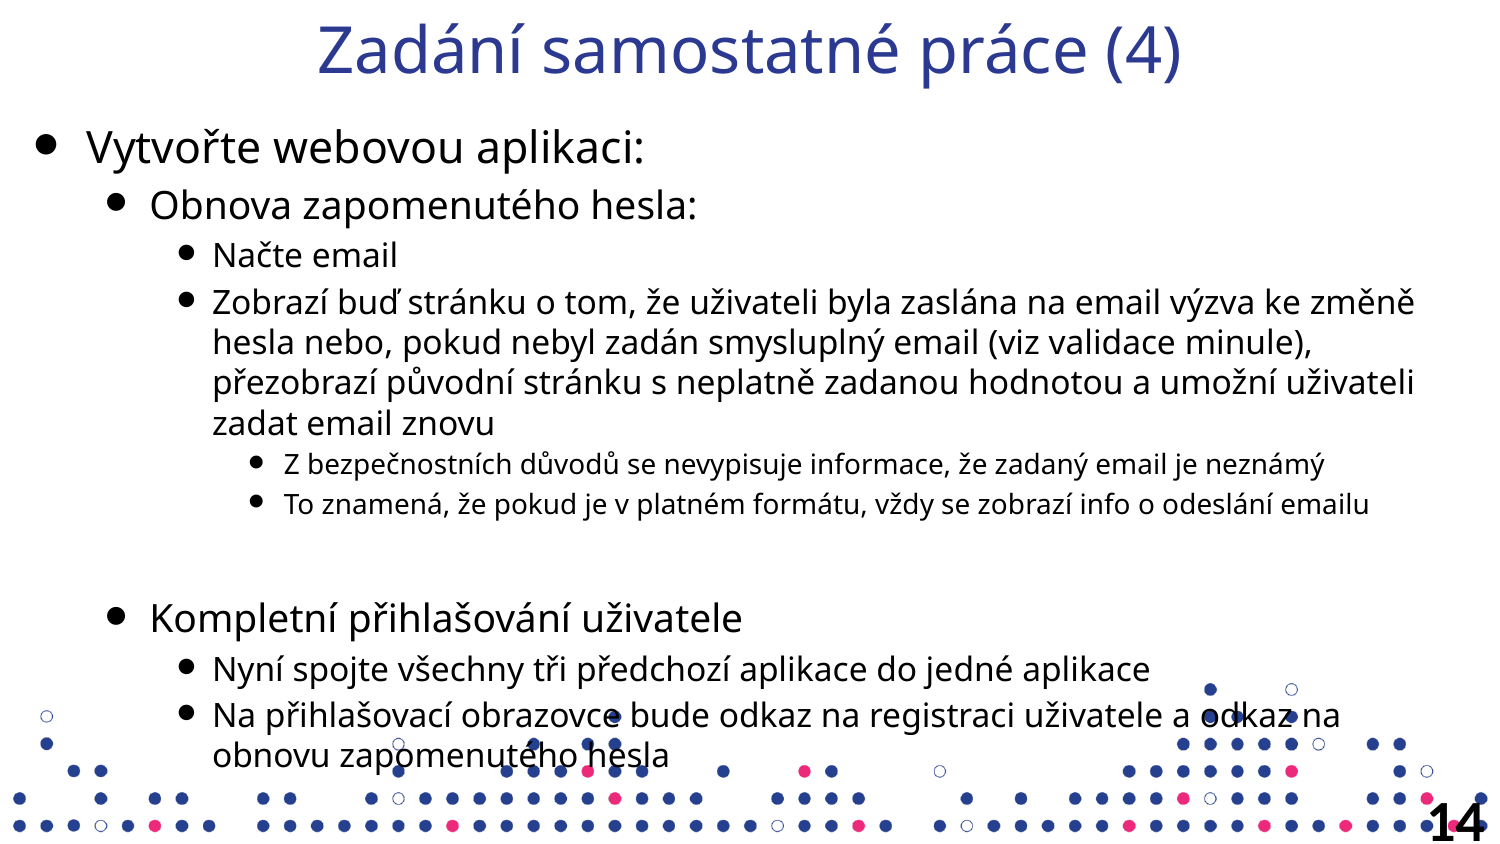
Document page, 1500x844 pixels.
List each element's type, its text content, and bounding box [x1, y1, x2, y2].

list Vytvořte webovou aplikaci: Obnova zapomenutého hesla: Načte email Zobrazí buď stránku o tom, že uživateli byla zaslána na email výzva ke změně hesla nebo, pokud nebyl zadán smysluplný email (viz validace minule), přezobrazí původní stránku s neplatně zadanou hodnotou a umožní uživateli zadat email znovu Z bezpečnostních důvodů se nevypisuje informace, že zadaný email je neznámý To znamená, že pokud je v platném formátu, vždy se zobrazí info o odeslání emailu Kompletní přihlašování uživatele Nyní spojte všechny tři předchozí aplikace do jedné aplikace Na přihlašovací obrazovce bude odkaz na registraci uživatele a odkaz na obnovu zapomenutého hesla [17, 111, 1483, 786]
title Zadání samostatné práce (4) [75, 0, 1425, 95]
slide_number 14 [1149, 797, 1500, 838]
picture [0, 674, 1500, 844]
